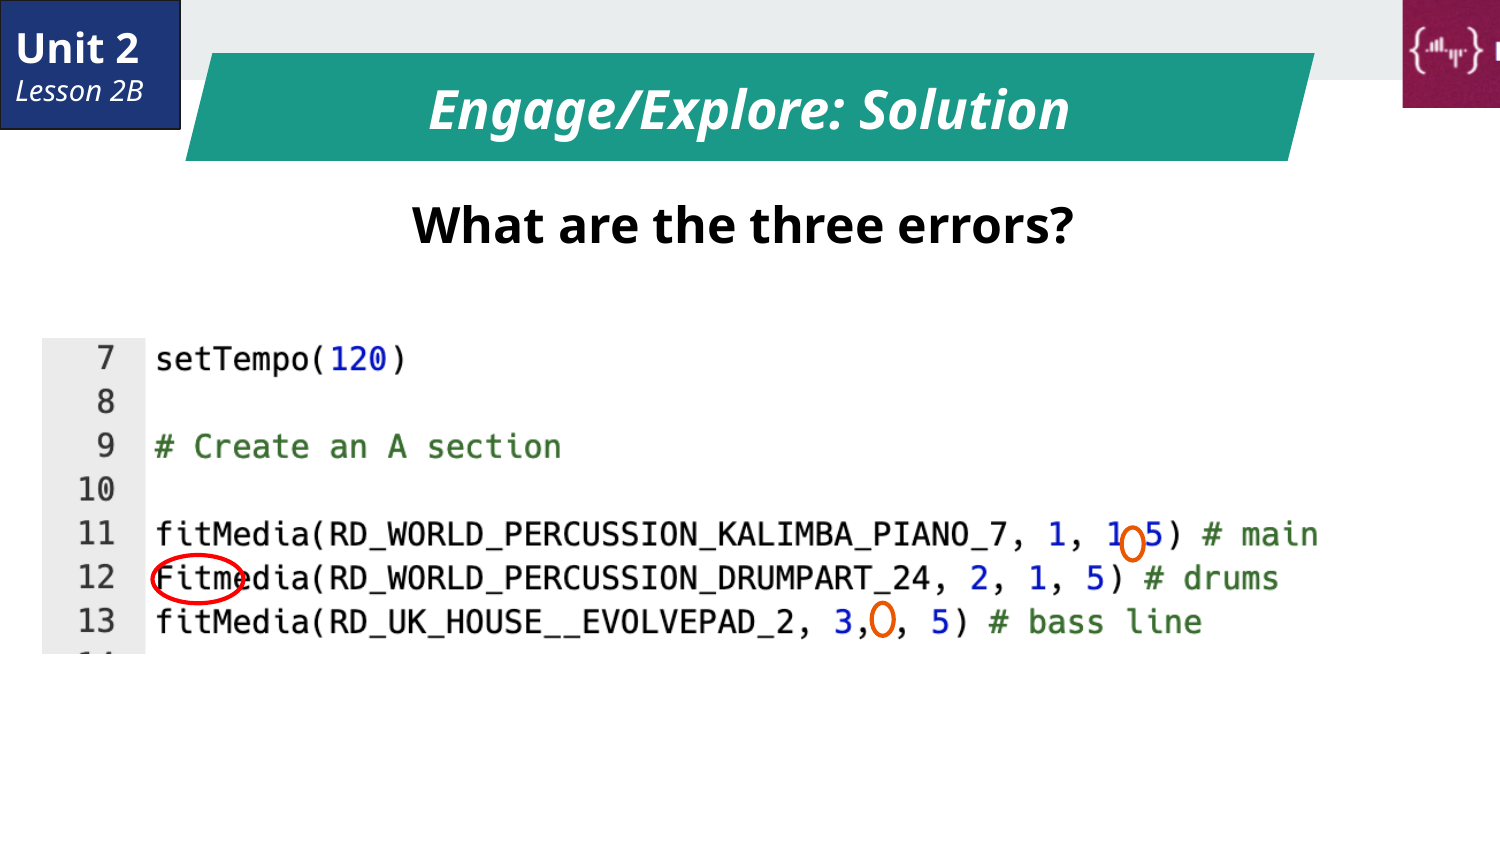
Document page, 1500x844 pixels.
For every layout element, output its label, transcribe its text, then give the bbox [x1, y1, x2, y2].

picture [1402, 0, 1500, 108]
title Engage/Explore: Solution [221, 60, 1279, 155]
text_box Unit 2 Lesson 2B [0, 0, 181, 130]
text_box [185, 53, 1315, 161]
text_box What are the three errors? [329, 185, 1171, 261]
picture [42, 338, 1342, 654]
